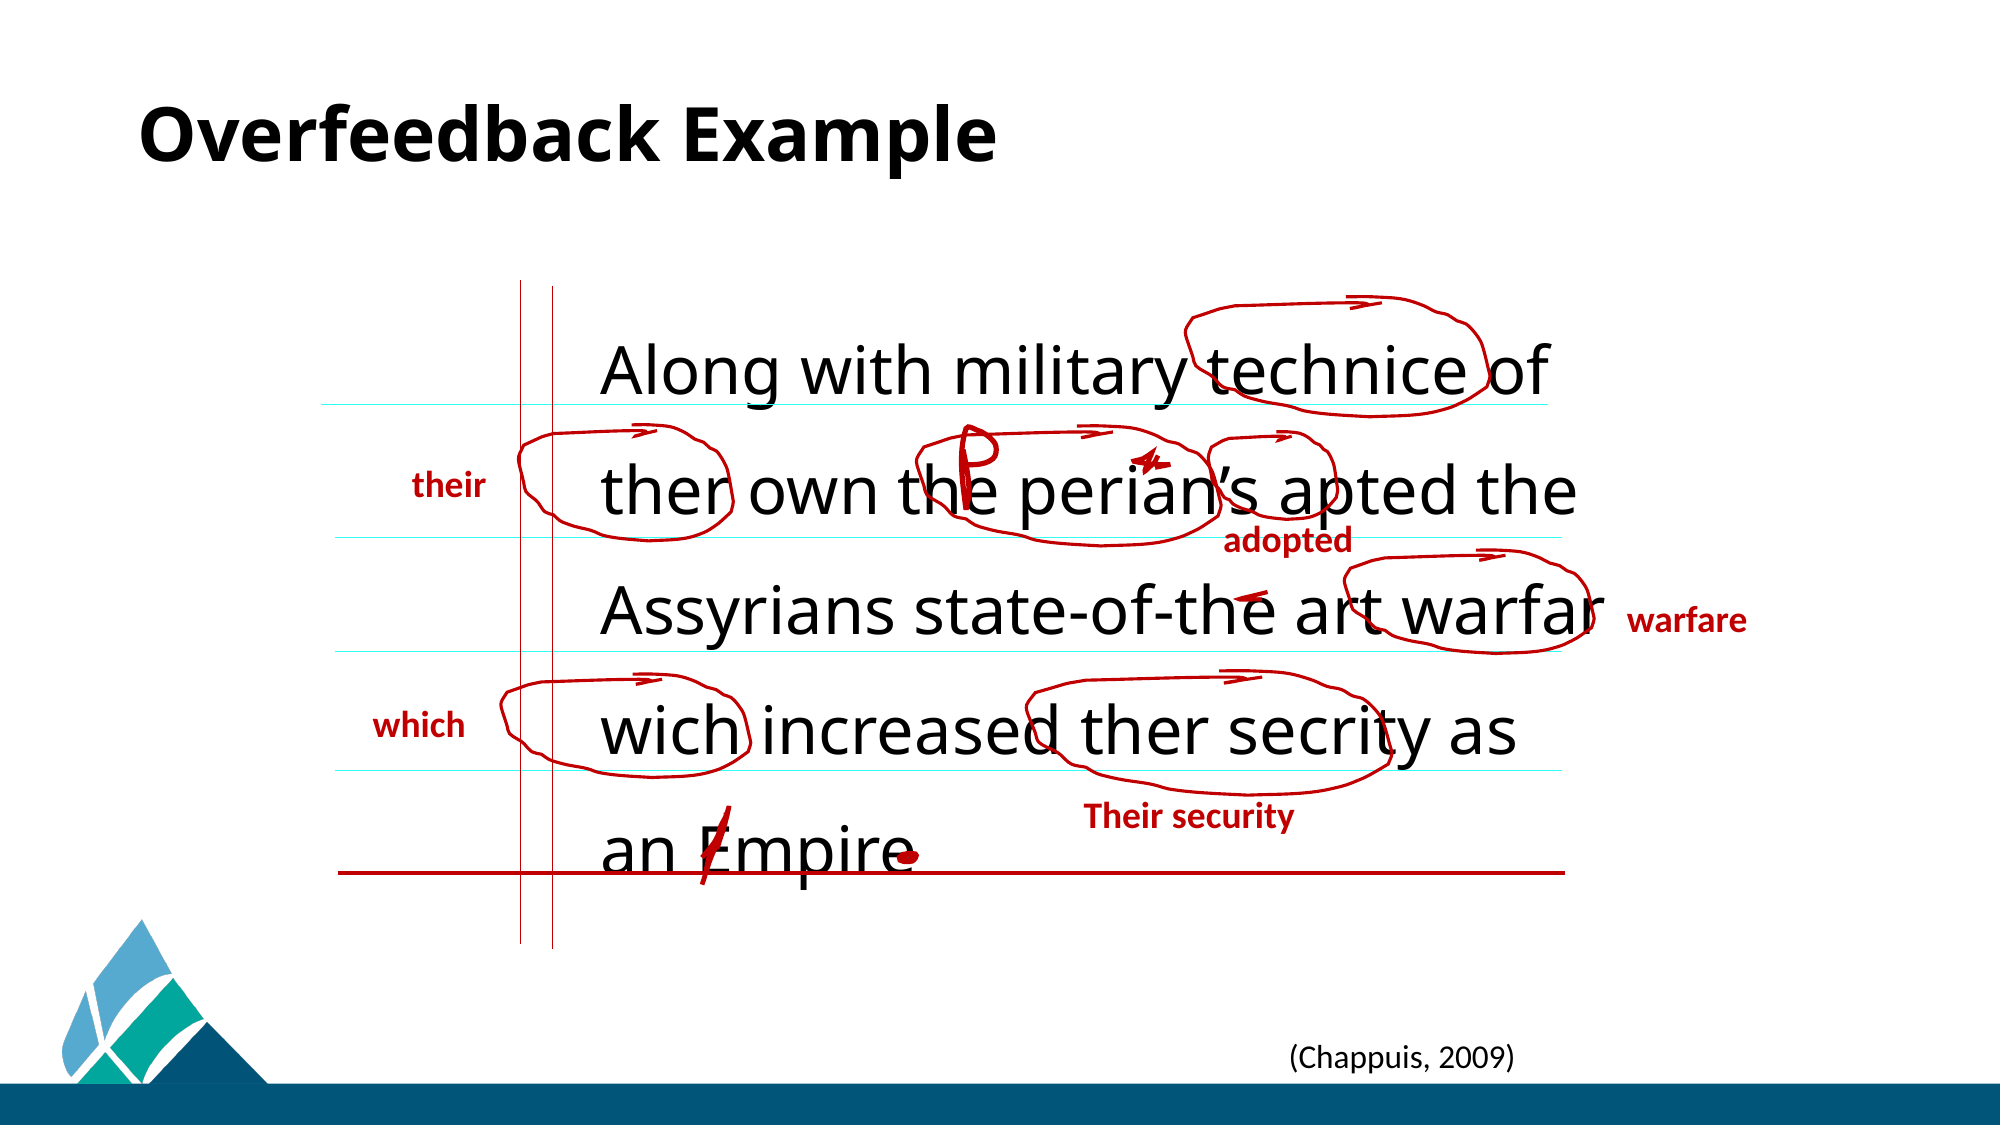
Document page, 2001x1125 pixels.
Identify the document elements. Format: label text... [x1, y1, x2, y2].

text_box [285, 280, 1863, 950]
title Overfeedback Example [137, 59, 1863, 203]
picture [62, 919, 268, 1083]
text_box (Chappuis, 2009) [1273, 1027, 1611, 1083]
